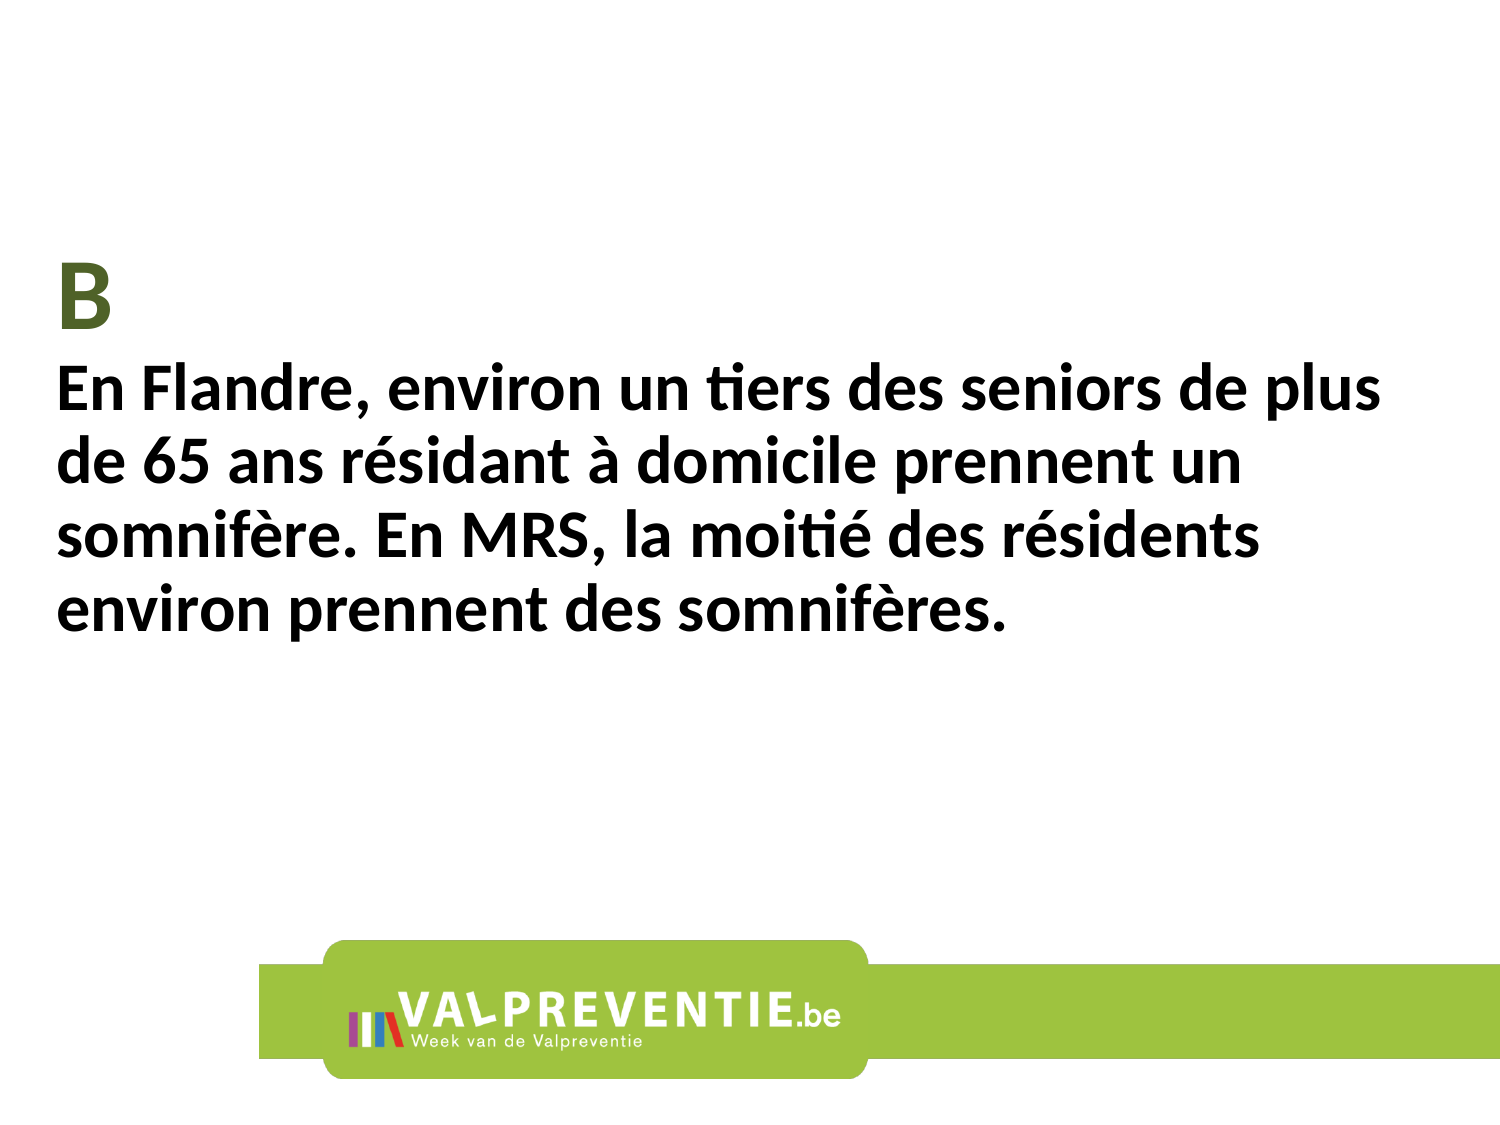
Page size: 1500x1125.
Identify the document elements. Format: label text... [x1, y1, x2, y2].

picture [259, 940, 1500, 1079]
title B En Flandre, environ un tiers des seniors de plus de 65 ans résidant à domicile prennent un somnifère. En MRS, la moitié des résidents environ prennent des somnifères. [41, 231, 1436, 811]
